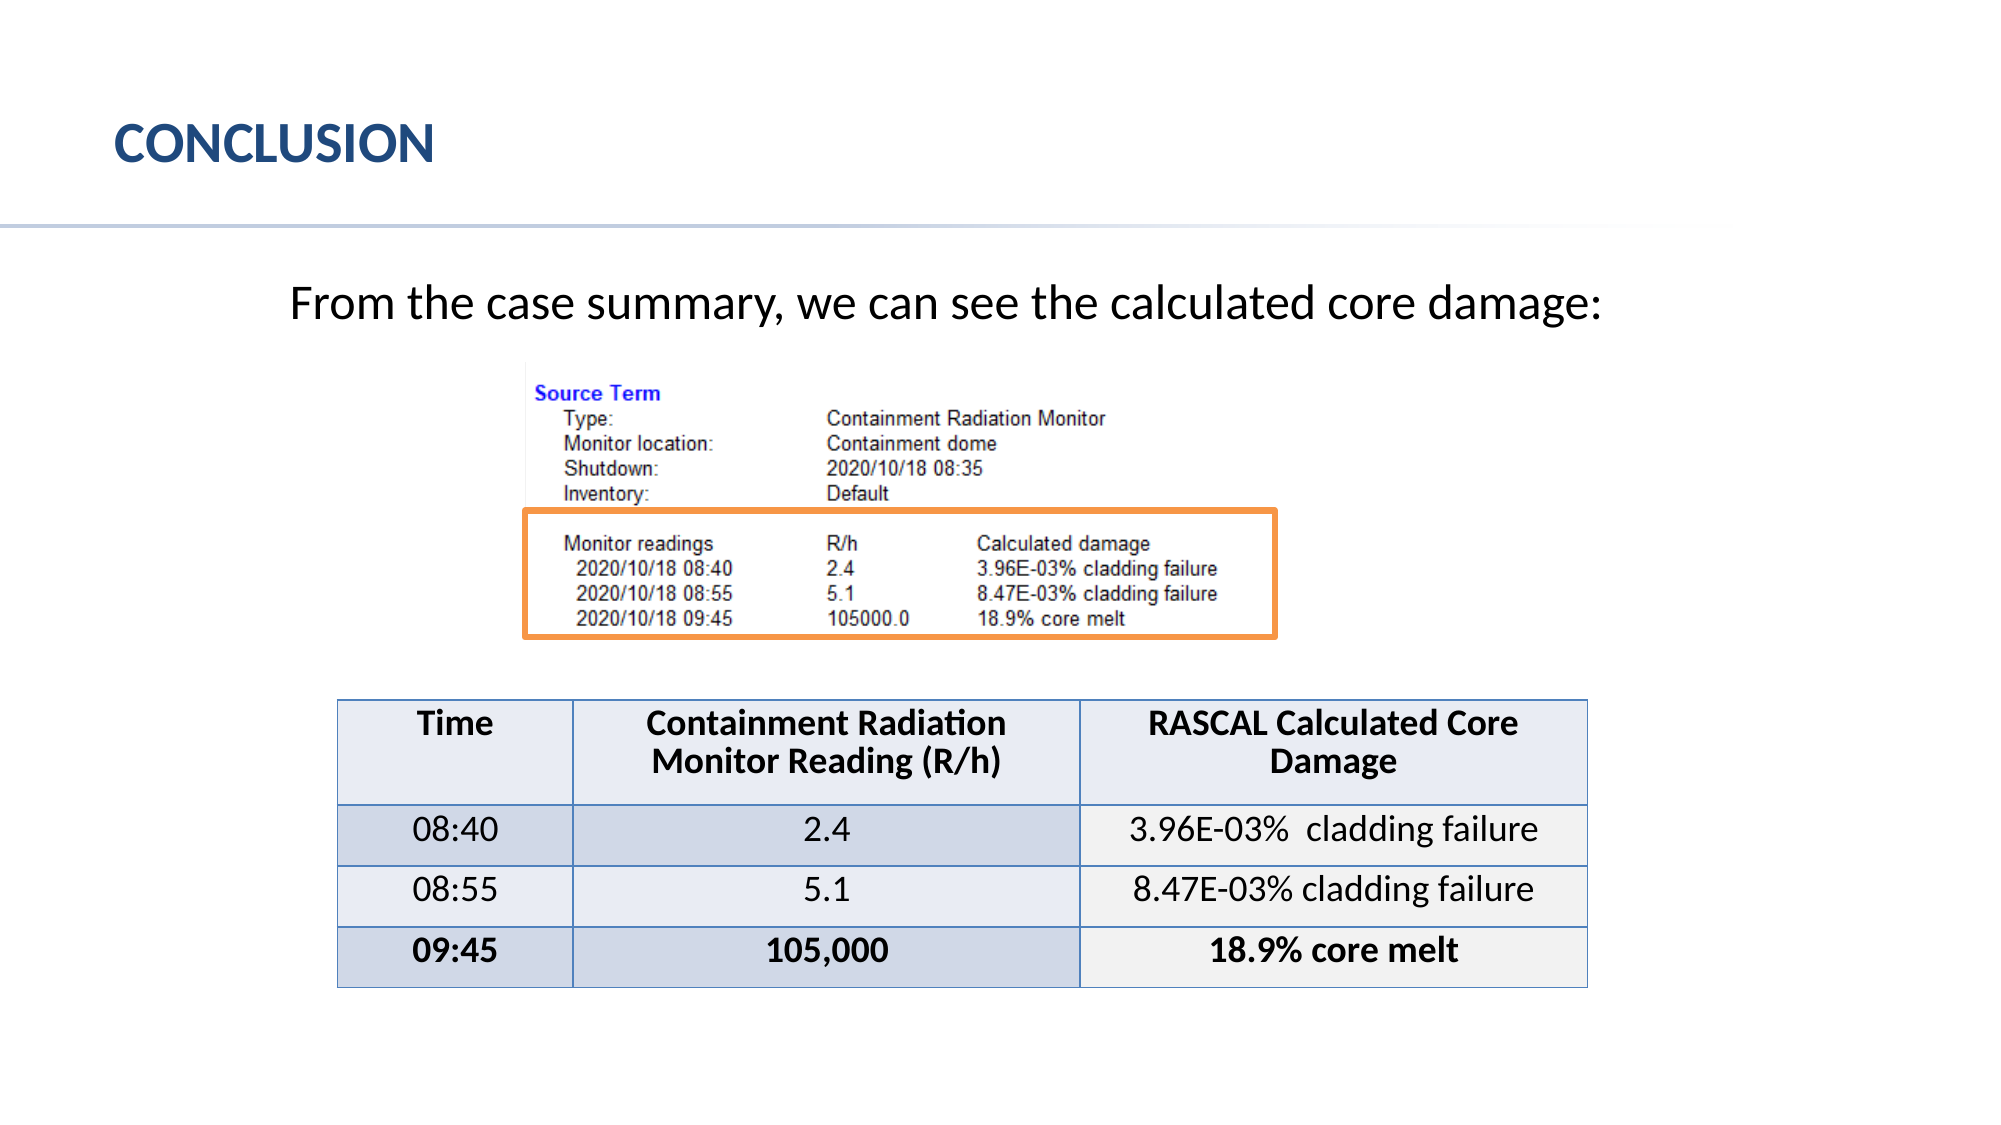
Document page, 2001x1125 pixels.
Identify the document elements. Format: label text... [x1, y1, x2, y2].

table_cell 08:55 [338, 867, 572, 926]
table_cell 8.47E-03% cladding failure [1081, 867, 1587, 926]
table_header Time [338, 701, 572, 804]
table_cell 09:45 [338, 928, 572, 987]
table_header Containment Radiation Monitor Reading (R/h) [574, 701, 1079, 804]
table_header RASCAL Calculated Core Damage [1081, 701, 1587, 804]
picture [525, 362, 1338, 638]
text_box From the case summary, we can see the calculated core damage: [275, 262, 1650, 338]
table_cell 18.9% core melt [1081, 928, 1587, 987]
table_cell 3.96E-03% cladding failure [1081, 806, 1587, 865]
title Conclusion [99, 45, 1900, 233]
table_cell 08:40 [338, 806, 572, 865]
table_cell 2.4 [574, 806, 1079, 865]
table_cell 105,000 [574, 928, 1079, 987]
table_cell 5.1 [574, 867, 1079, 926]
